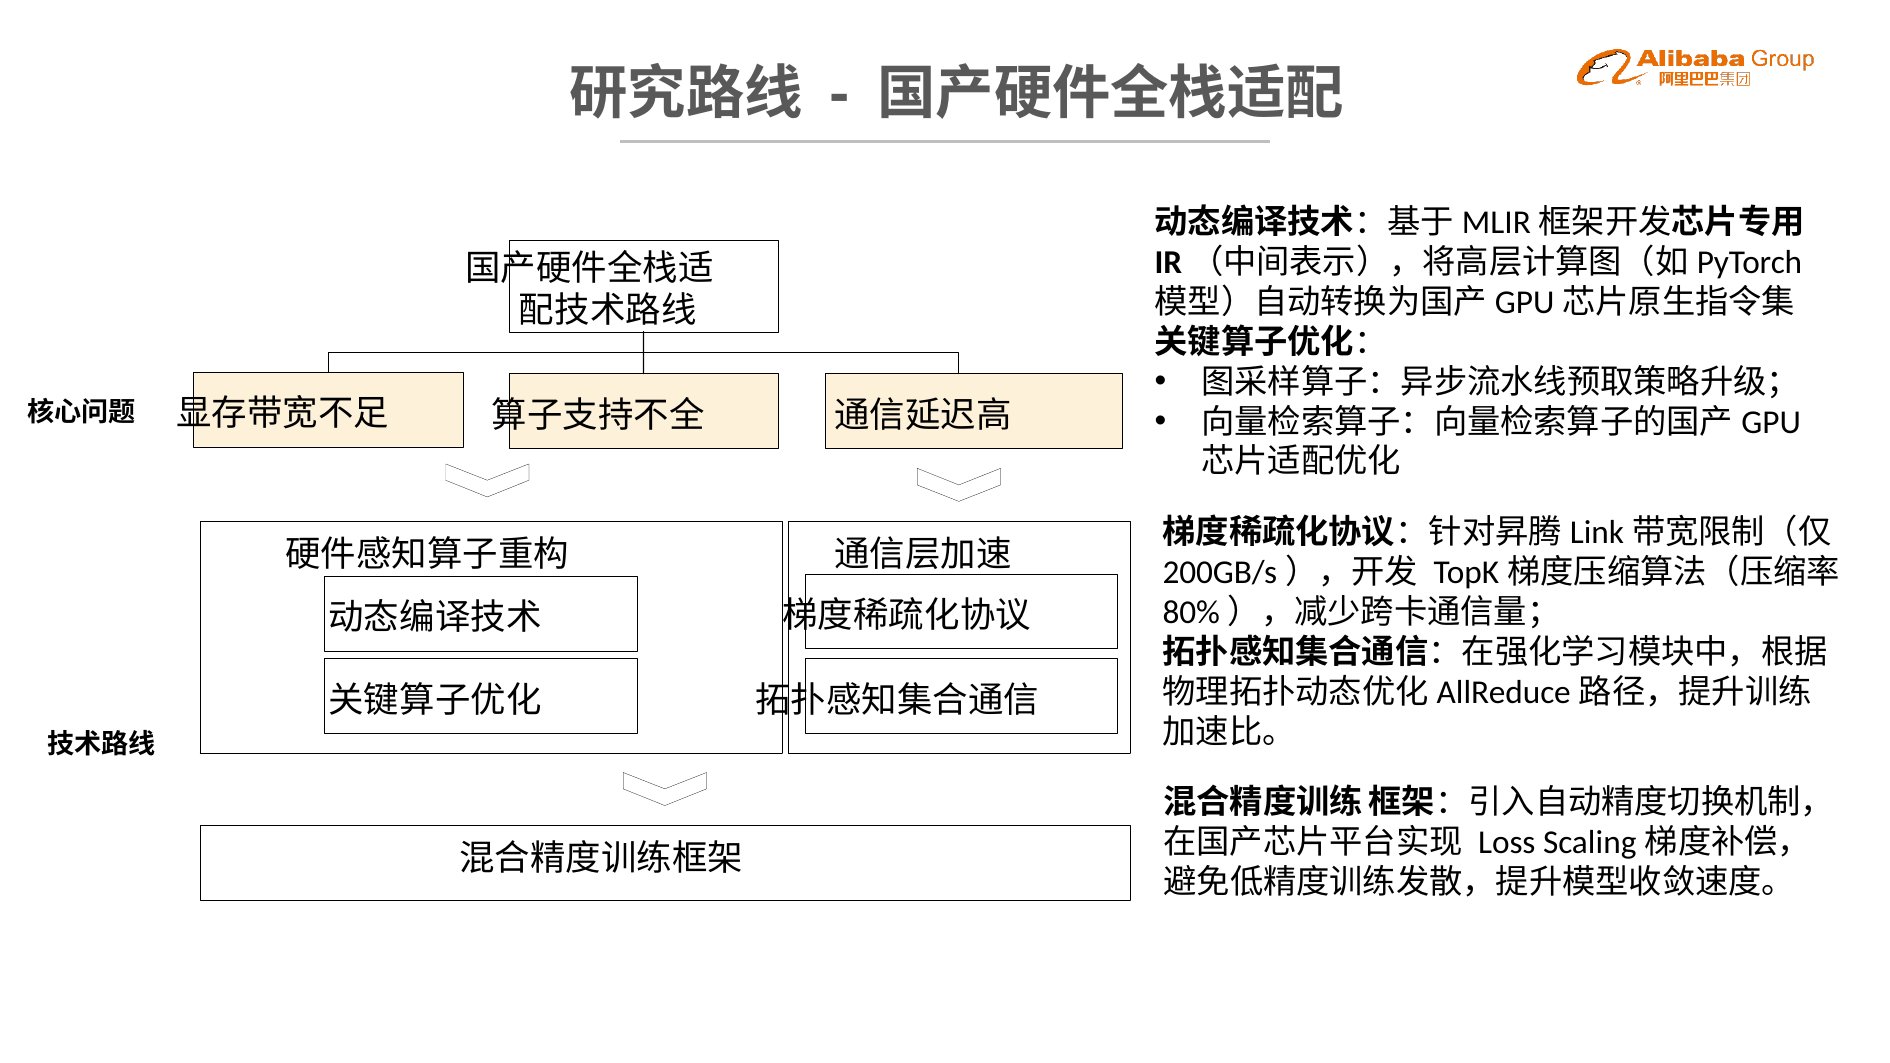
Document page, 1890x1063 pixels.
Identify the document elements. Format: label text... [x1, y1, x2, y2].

text_box 混合精度训练 框架：引入自动精度切换机制，在国产芯片平台实现 Loss Scaling梯度补偿，避免低精度训练发散，提升模型收敛速度。 [1148, 772, 1858, 908]
text_box 动态编译技术：基于MLIR框架开发芯片专用IR（中间表示），将高层计算图（如PyTorch模型）自动转换为国产GPU芯片原生指令集 关键算子优化： 图采样算子：异步流水线预取策略升级； 向量检索算子：向量检索算子的国产GPU芯片适配优化 [1139, 192, 1849, 487]
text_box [30, 233, 1132, 903]
title 研究路线 - 国产硬件全栈适配 [58, 35, 1855, 154]
text_box 梯度稀疏化协议：针对昇腾Link带宽限制（仅200GB/s），开发 TopK梯度压缩算法（压缩率80%），减少跨卡通信量； 拓扑感知集合通信：在强化学习模块中，根据物理拓扑动态优化AllReduce路径，提升训练加速比。 [1148, 502, 1857, 758]
